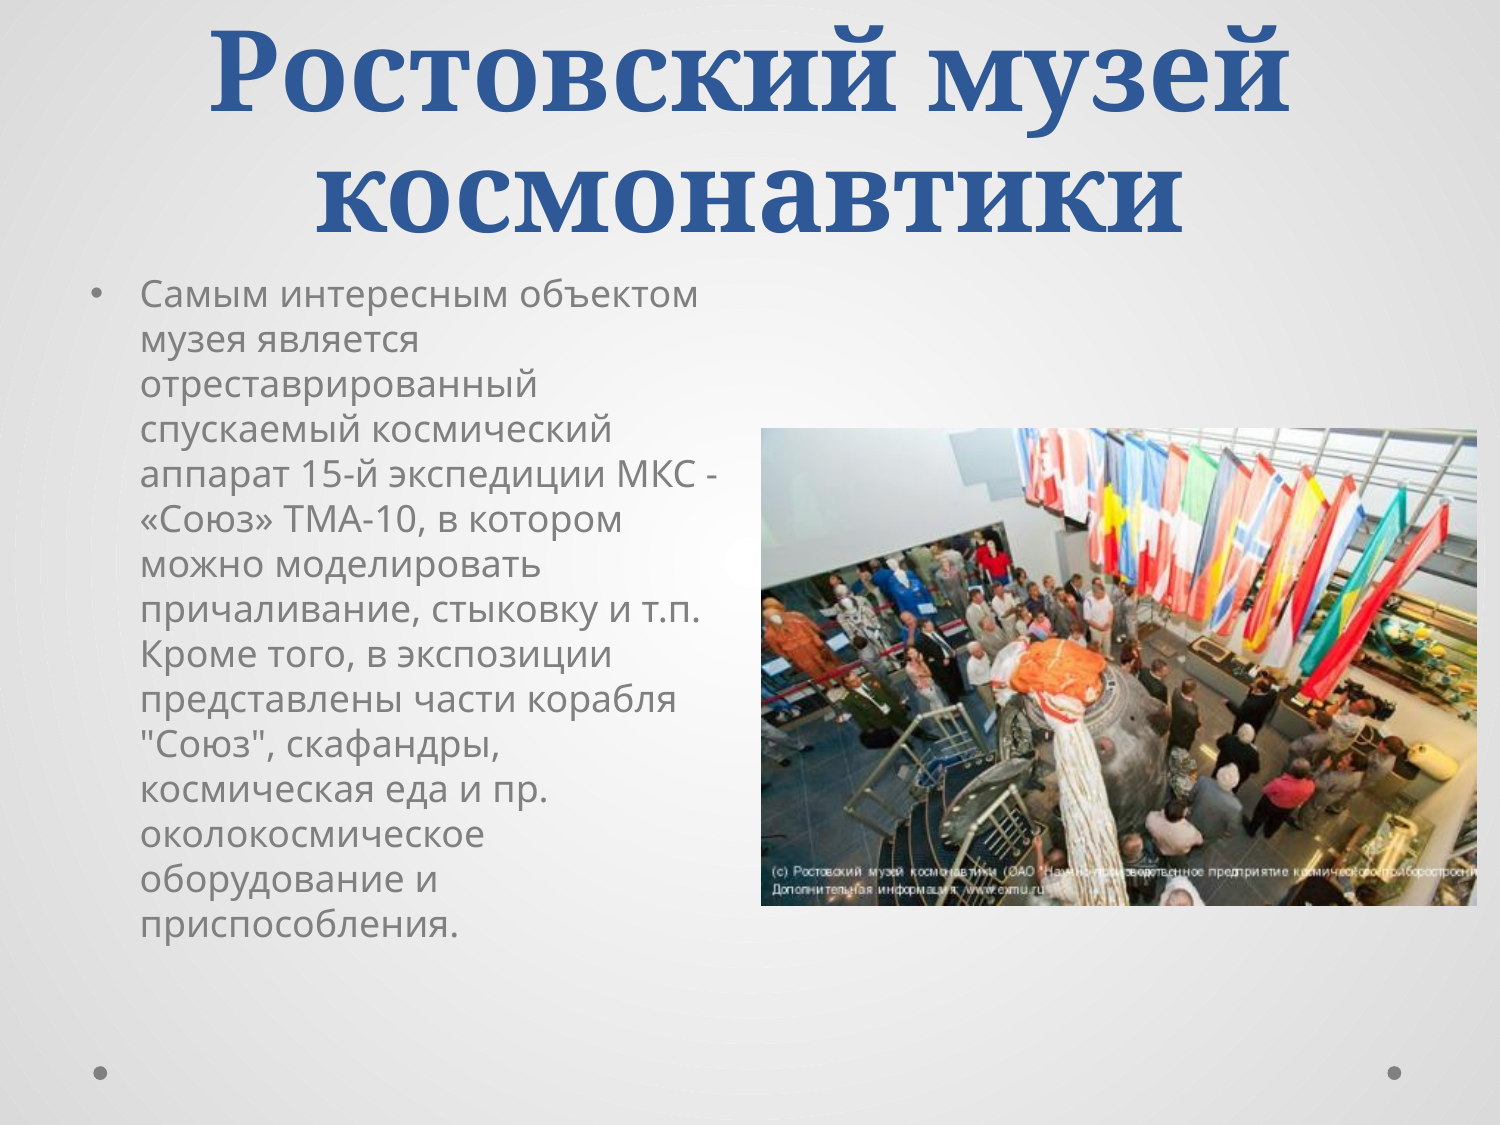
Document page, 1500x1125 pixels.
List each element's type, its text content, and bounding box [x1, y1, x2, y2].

list Самым интересным объектом музея является отреставрированный спускаемый космический аппарат 15-й экспедиции МКС - «Союз» ТМА-10, в котором можно моделировать причаливание, стыковку и т.п. Кроме того, в экспозиции представлены части корабля "Союз", скафандры, космическая еда и пр. околокосмическое оборудование и приспособления. [75, 262, 739, 1005]
picture [761, 428, 1477, 906]
title Ростовский музей космонавтики [75, 0, 1425, 263]
